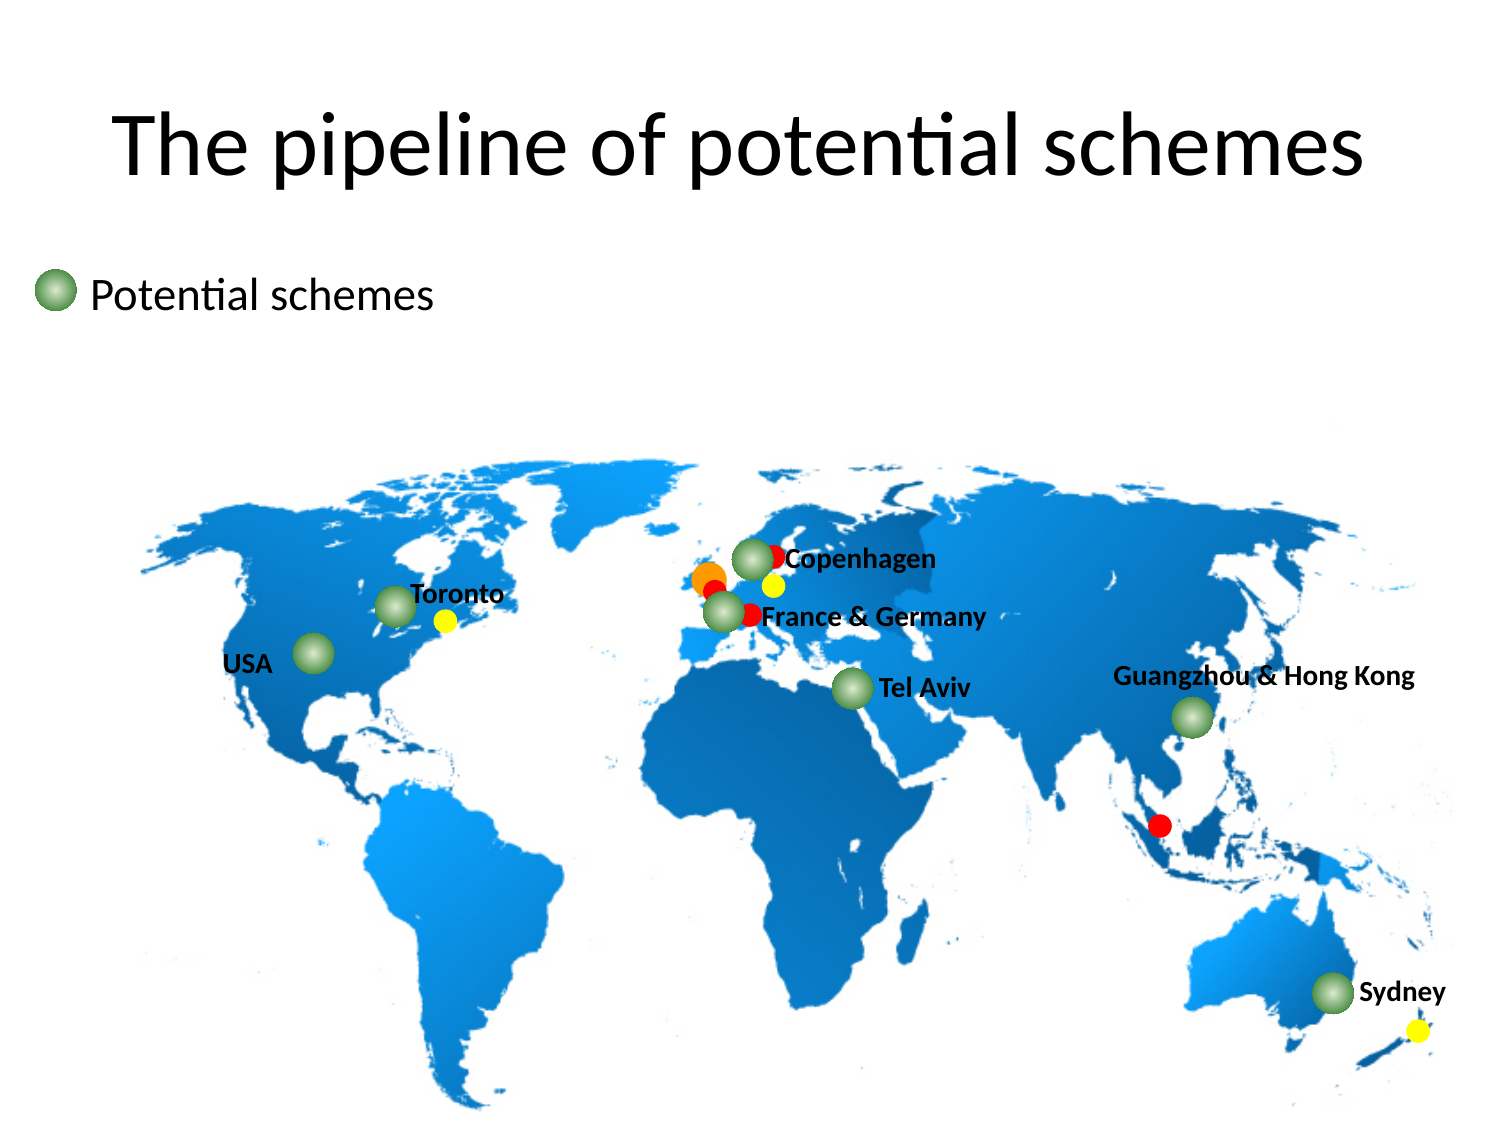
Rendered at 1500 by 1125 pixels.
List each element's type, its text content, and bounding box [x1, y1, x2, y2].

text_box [222, 632, 335, 680]
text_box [1112, 656, 1477, 739]
text_box [35, 269, 77, 311]
list Potential schemes [75, 262, 1425, 329]
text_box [731, 538, 1008, 581]
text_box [1312, 972, 1477, 1015]
picture [140, 421, 1454, 1121]
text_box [831, 667, 1020, 710]
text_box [702, 591, 1067, 634]
title The pipeline of potential schemes [75, 45, 1425, 233]
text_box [374, 573, 552, 628]
